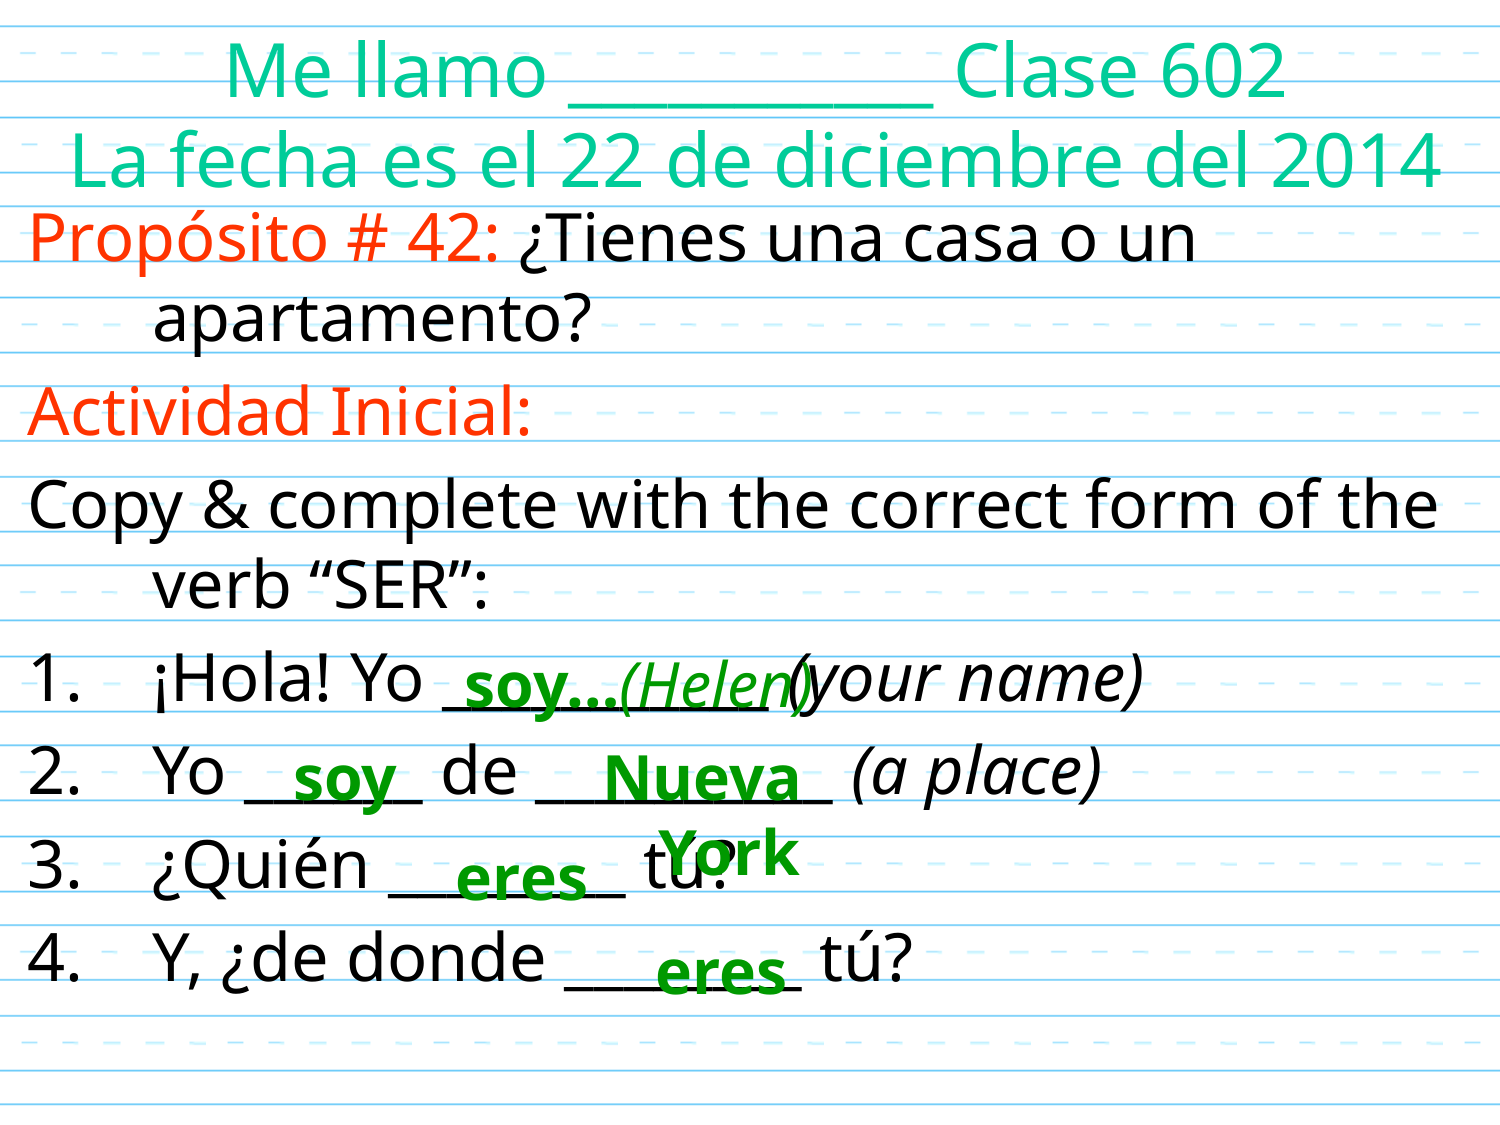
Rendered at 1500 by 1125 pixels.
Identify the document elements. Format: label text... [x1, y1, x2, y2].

list Propósito # 42: ¿Tienes una casa o un apartamento? Actividad Inicial: Copy & complete with the correct form of the verb “SER”: ¡Hola! Yo ___________ (your name) Yo ______ de __________ (a place) ¿Quién ________ tú? Y, ¿de donde ________ tú? [12, 187, 1463, 1113]
text_box soy…(Helen) [450, 637, 863, 719]
text_box Nueva York [587, 730, 963, 813]
picture [0, 0, 1500, 1125]
text_box eres [641, 924, 913, 1007]
title Me llamo ___________ Clase 602 La fecha es el 22 de diciembre del 2014 [50, 0, 1463, 187]
text_box eres [441, 830, 713, 913]
text_box soy [278, 730, 550, 813]
